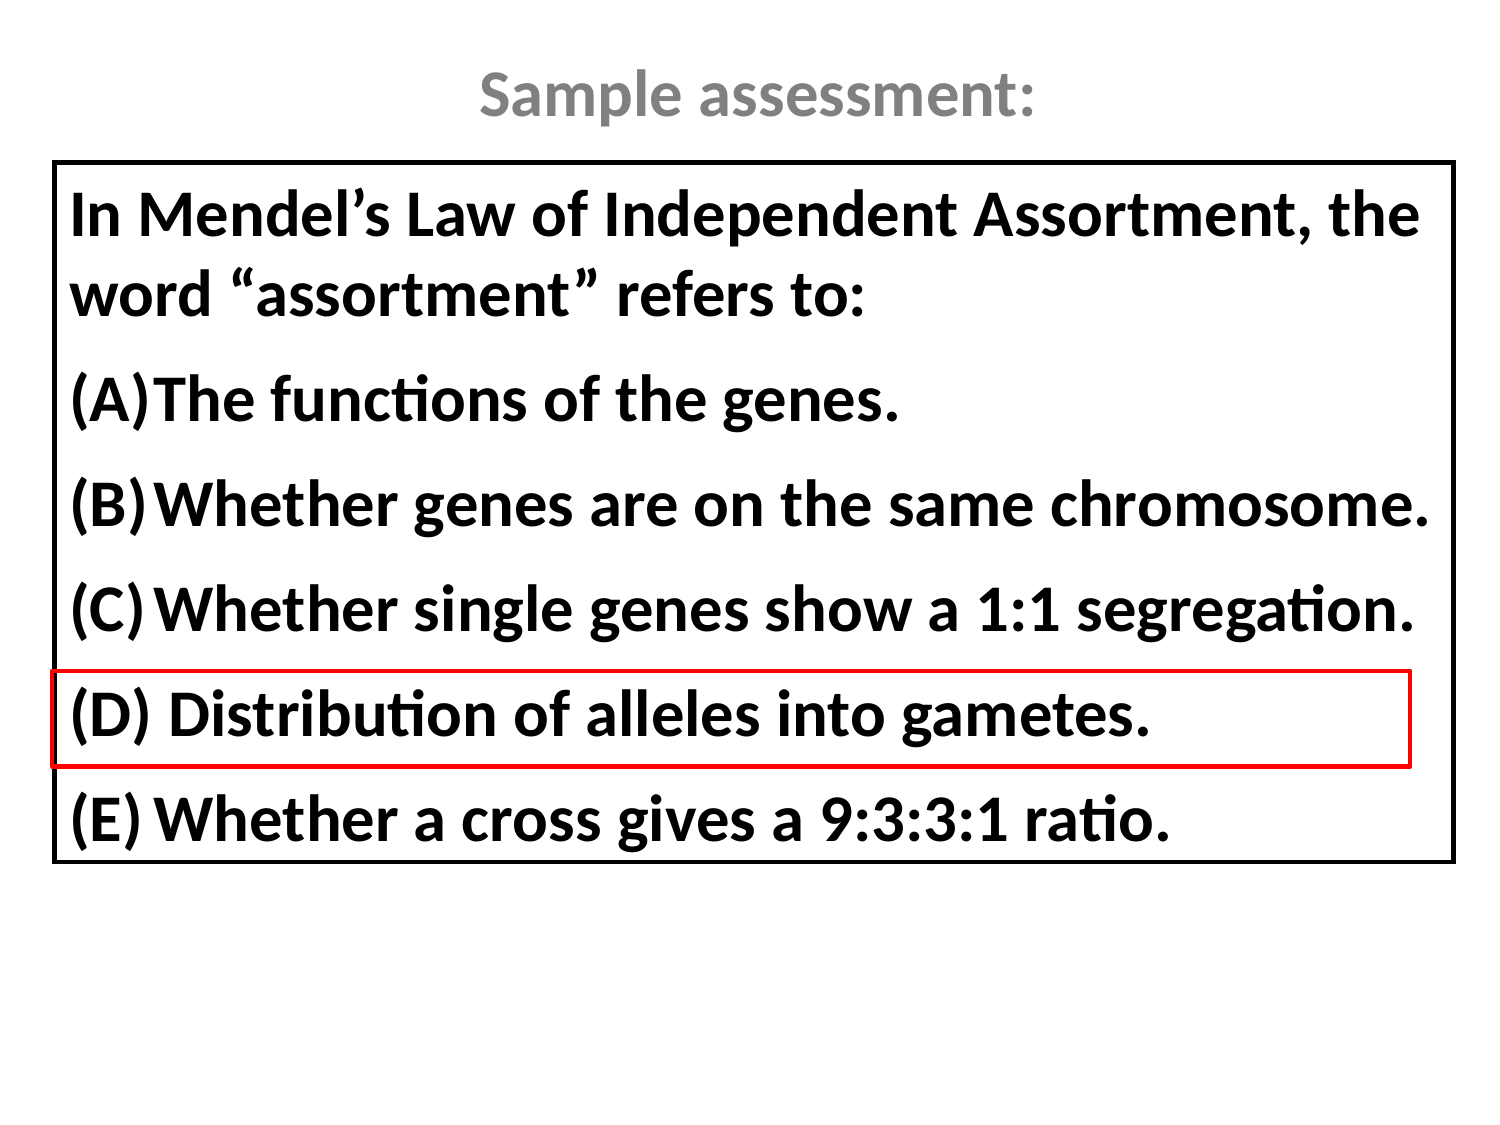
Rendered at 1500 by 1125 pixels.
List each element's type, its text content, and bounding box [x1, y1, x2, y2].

text_box [50, 669, 1412, 769]
text_box Sample assessment: [58, 42, 1458, 138]
text_box In Mendel’s Law of Independent Assortment, the word “assortment” refers to: The functions of the genes. Whether genes are on the same chromosome. Whether single genes show a 1:1 segregation. Distribution of alleles into gametes. Whether a cross gives a 9:3:3:1 ratio. [54, 162, 1454, 862]
